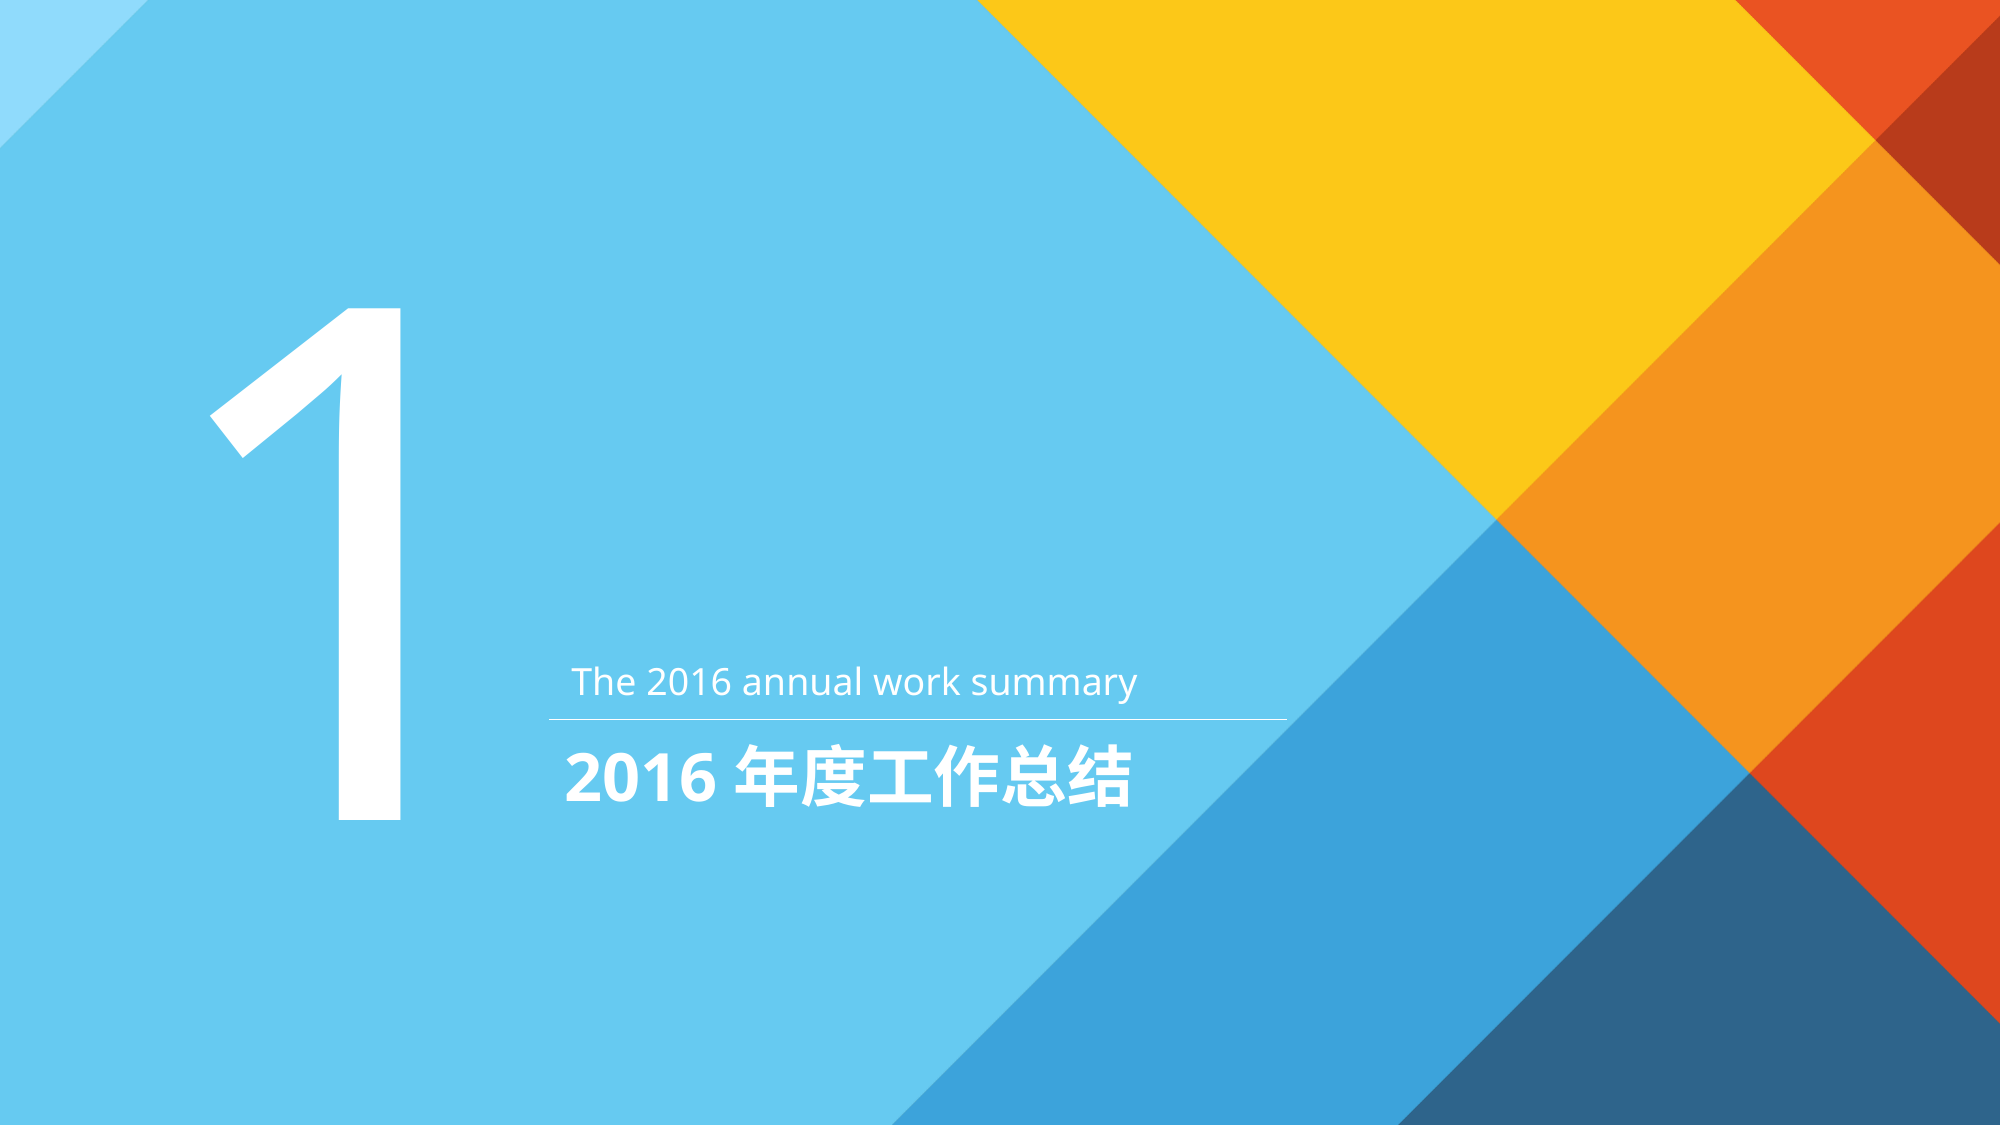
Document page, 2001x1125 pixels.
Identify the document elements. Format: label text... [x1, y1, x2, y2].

picture [0, 0, 2000, 1125]
text_box 2016年度工作总结 [572, 727, 1149, 823]
text_box The 2016 annual work summary [572, 650, 1153, 711]
text_box 1 [131, 96, 572, 972]
